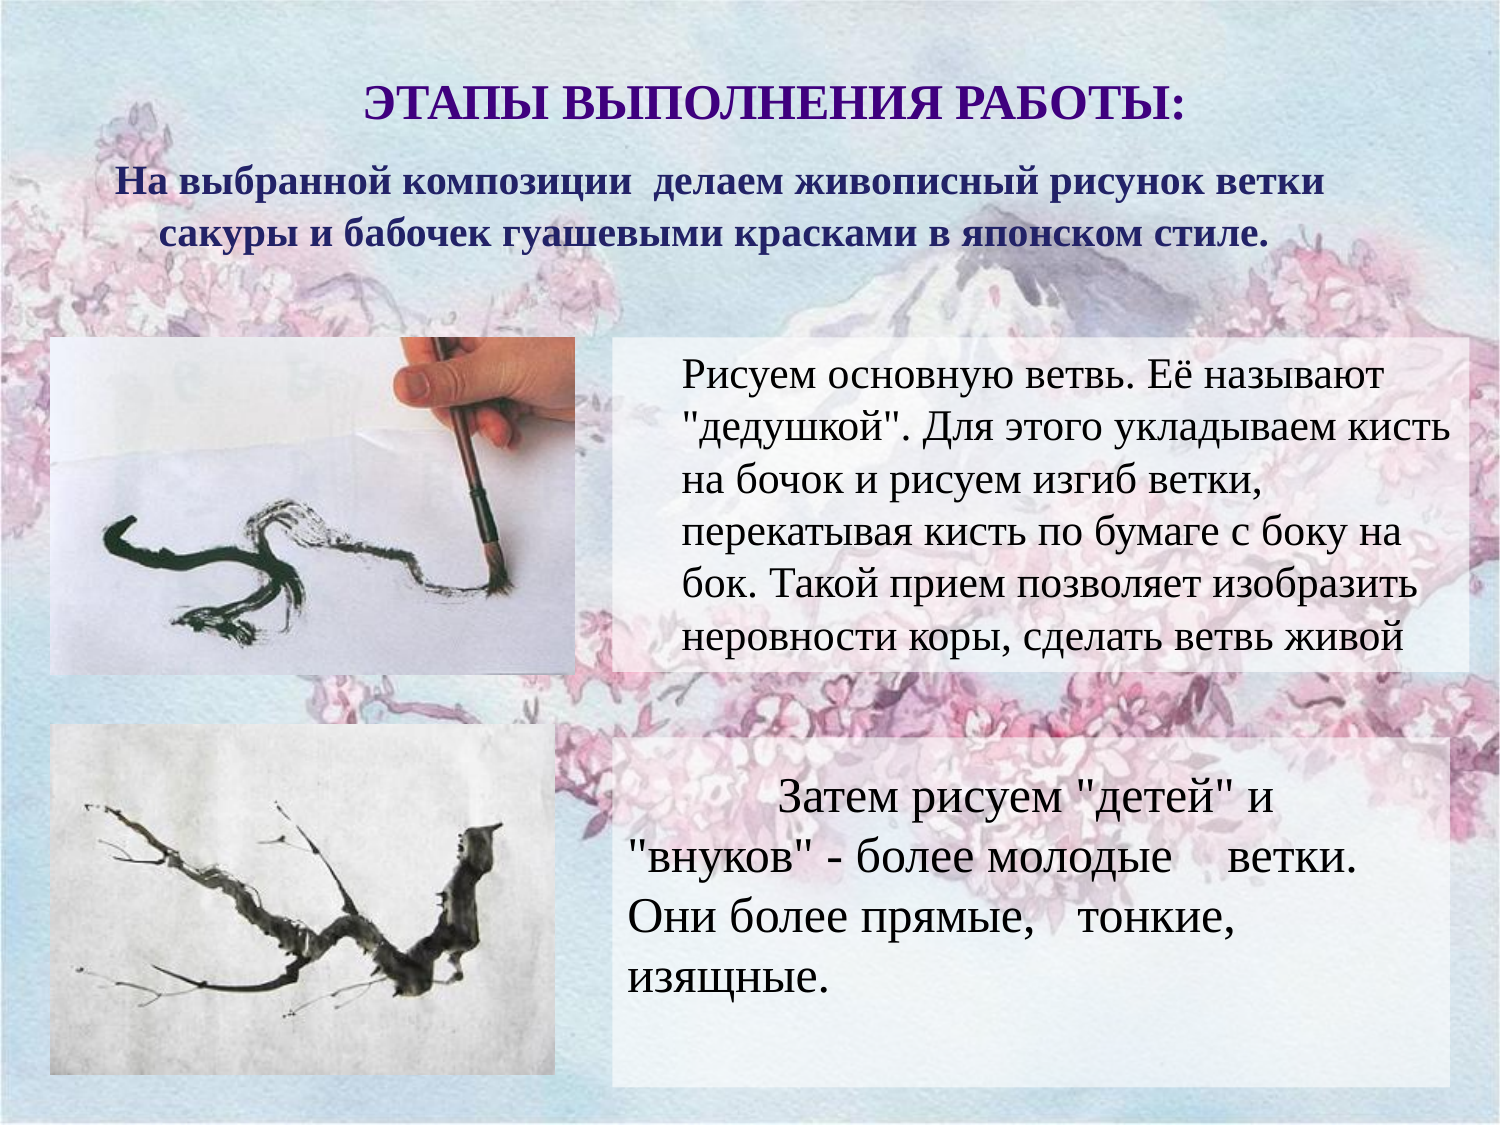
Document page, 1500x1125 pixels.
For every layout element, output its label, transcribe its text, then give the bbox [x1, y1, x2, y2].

text_box На выбранной композиции делаем живописный рисунок ветки сакуры и бабочек гуашевыми красками в японском стиле. [87, 137, 1413, 263]
text_box ЭТАПЫ ВЫПОЛНЕНИЯ РАБОТЫ: [162, 62, 1388, 137]
text_box Затем рисуем "детей" и "внуков" - более молодые ветки. Они более прямые, тонкие, изящные. [612, 737, 1450, 1088]
text_box Рисуем основную ветвь. Её называют "дедушкой". Для этого укладываем кисть на бочок и рисуем изгиб ветки, перекатывая кисть по бумаге с боку на бок. Такой прием позволяет изобразить неровности коры, сделать ветвь живой [612, 337, 1470, 672]
picture [0, 0, 1500, 1125]
